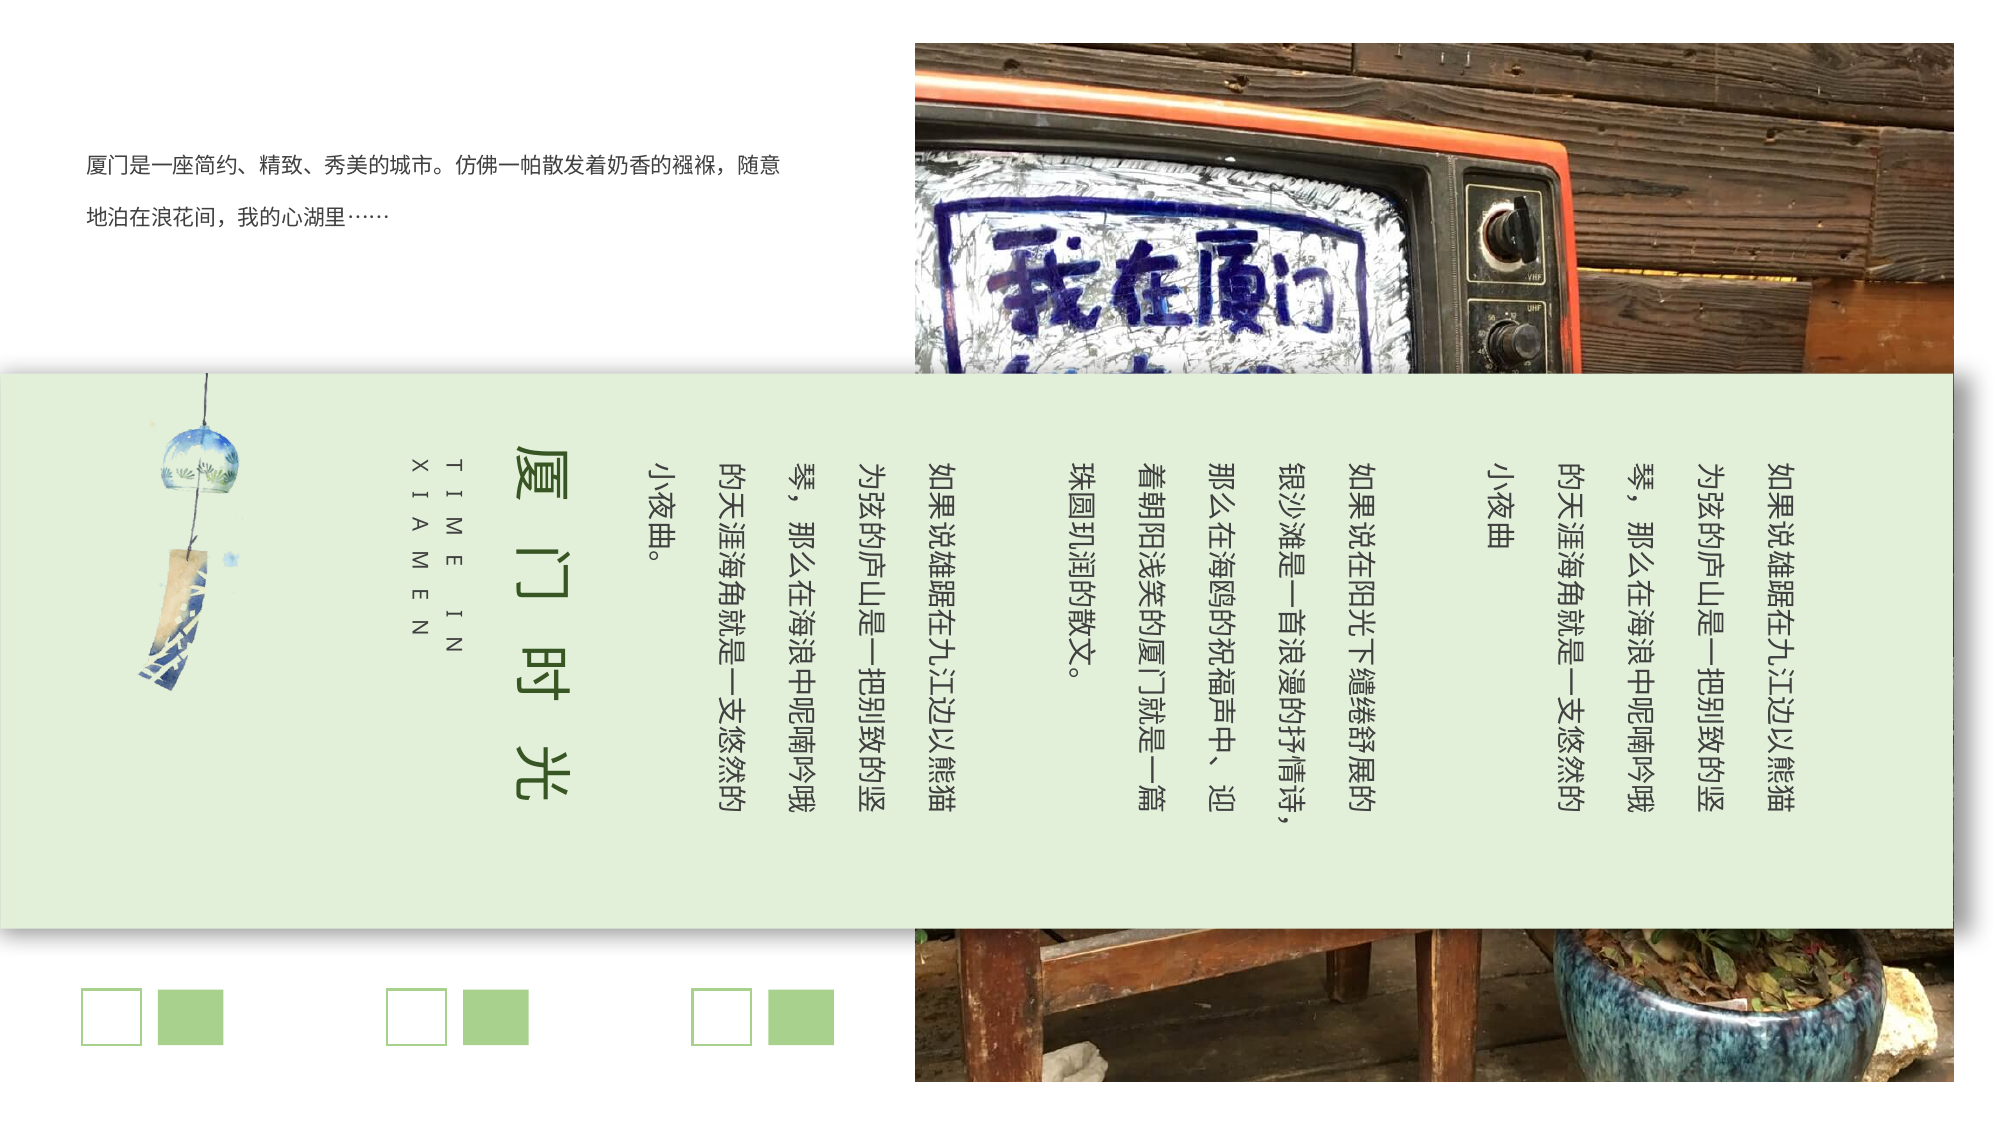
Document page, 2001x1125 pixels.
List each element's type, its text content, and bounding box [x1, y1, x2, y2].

text_box [0, 372, 915, 930]
text_box 如果说雄踞在九江边以熊猫为弦的庐山是一把别致的竖琴，那么在海浪中呢喃吟哦的天涯海角就是一支悠然的小夜曲 如果说在阳光下缱绻舒展的银沙滩是一首浪漫的抒情诗，那么在海鸥的祝福声中、迎着朝阳浅笑的厦门就是一篇珠圆玑润的散文。 如果说雄踞在九江边以熊猫为弦的庐山是一把别致的竖琴，那么在海浪中呢喃吟哦的天涯海角就是一支悠然的小夜曲。 [751, 447, 915, 850]
text_box 厦门是一座简约、精致、秀美的城市。仿佛一帕散发着奶香的襁褓，随意地泊在浪花间，我的心湖里…… [71, 117, 802, 238]
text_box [81, 989, 224, 1046]
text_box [692, 989, 834, 1046]
picture [111, 373, 288, 706]
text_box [387, 989, 529, 1046]
picture [915, 43, 1954, 1082]
text_box 厦门时光 [485, 430, 609, 890]
text_box TIME IN XIAMEN [419, 445, 484, 874]
